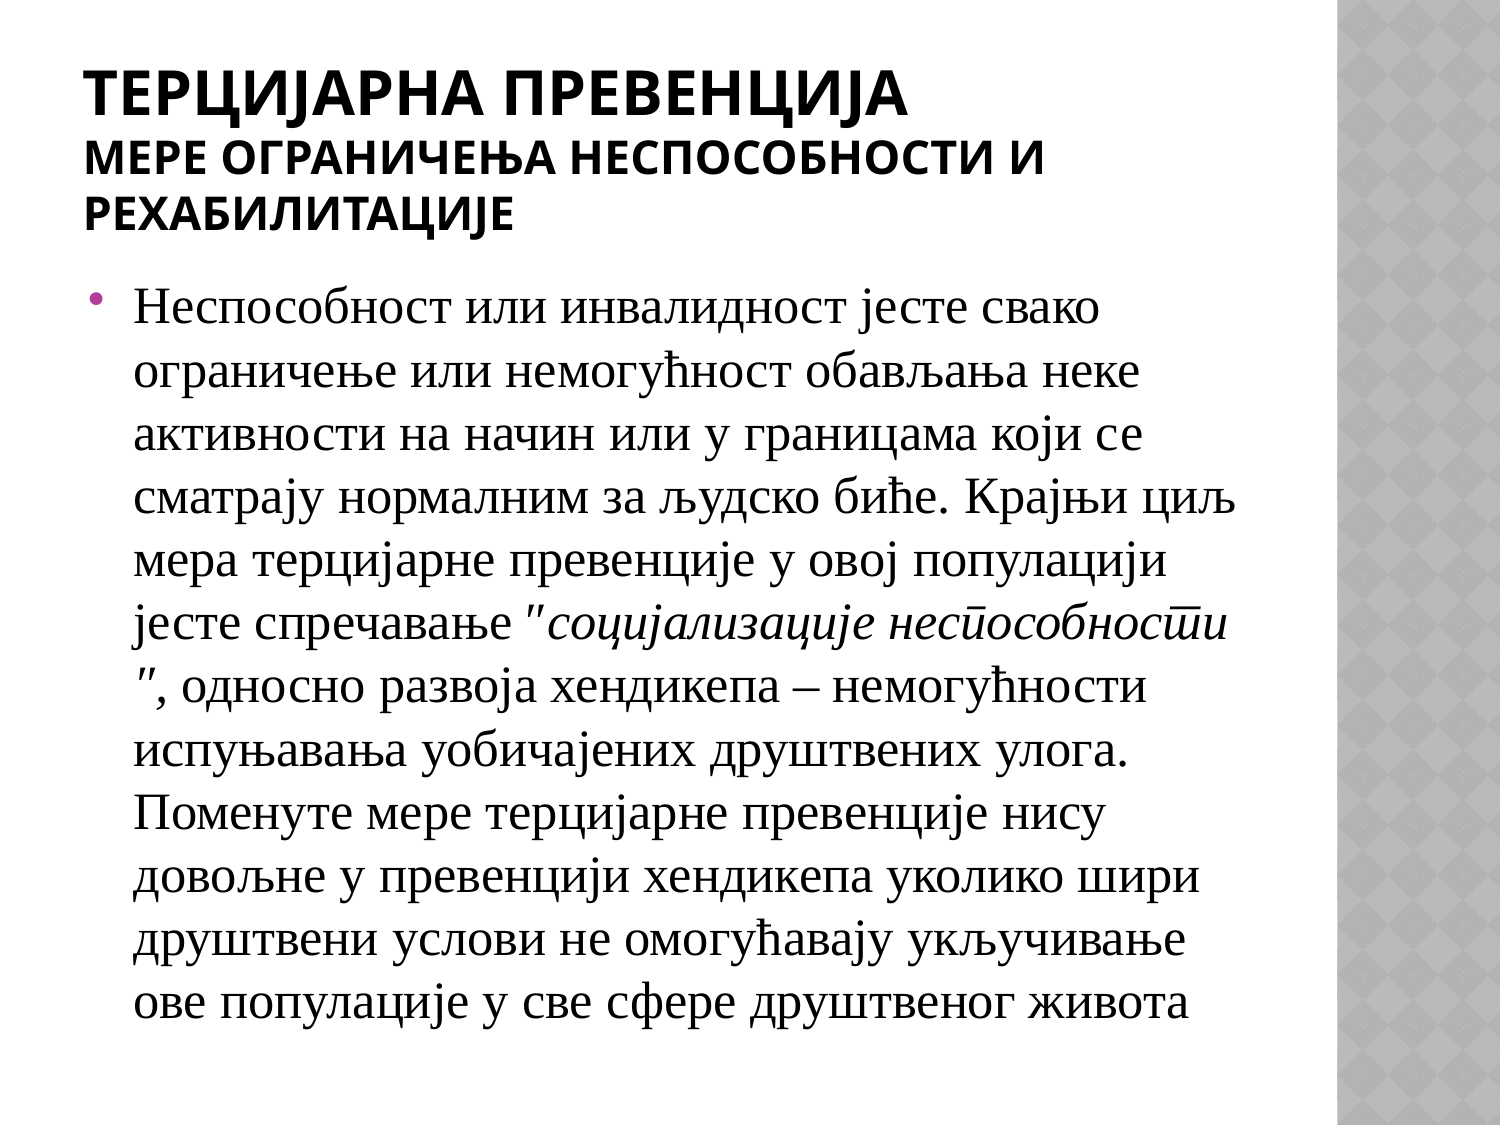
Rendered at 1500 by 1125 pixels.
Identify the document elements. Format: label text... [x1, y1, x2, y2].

list Неспособност или инвалидност јесте свако ограничење или немогућност обављања неке активности на начин или у границама који се сматрају нормалним за људско биће. Крајњи циљ мера терцијарне превенције у овој популацији јесте спречавање ″социјализације неспособности″, односно развоја хендикепа – немогућности испуњавања уобичајених друштвених улога. Поменуте мере терцијарне превенције нису довољне у превенцији хендикепа уколико шири друштвени услови не омогућавају укључивање ове популације у све сфере друштвеног живота [75, 264, 1263, 1059]
title Терцијарна превенција мере ограничења неспособности и рехабилитације [75, 52, 1263, 240]
